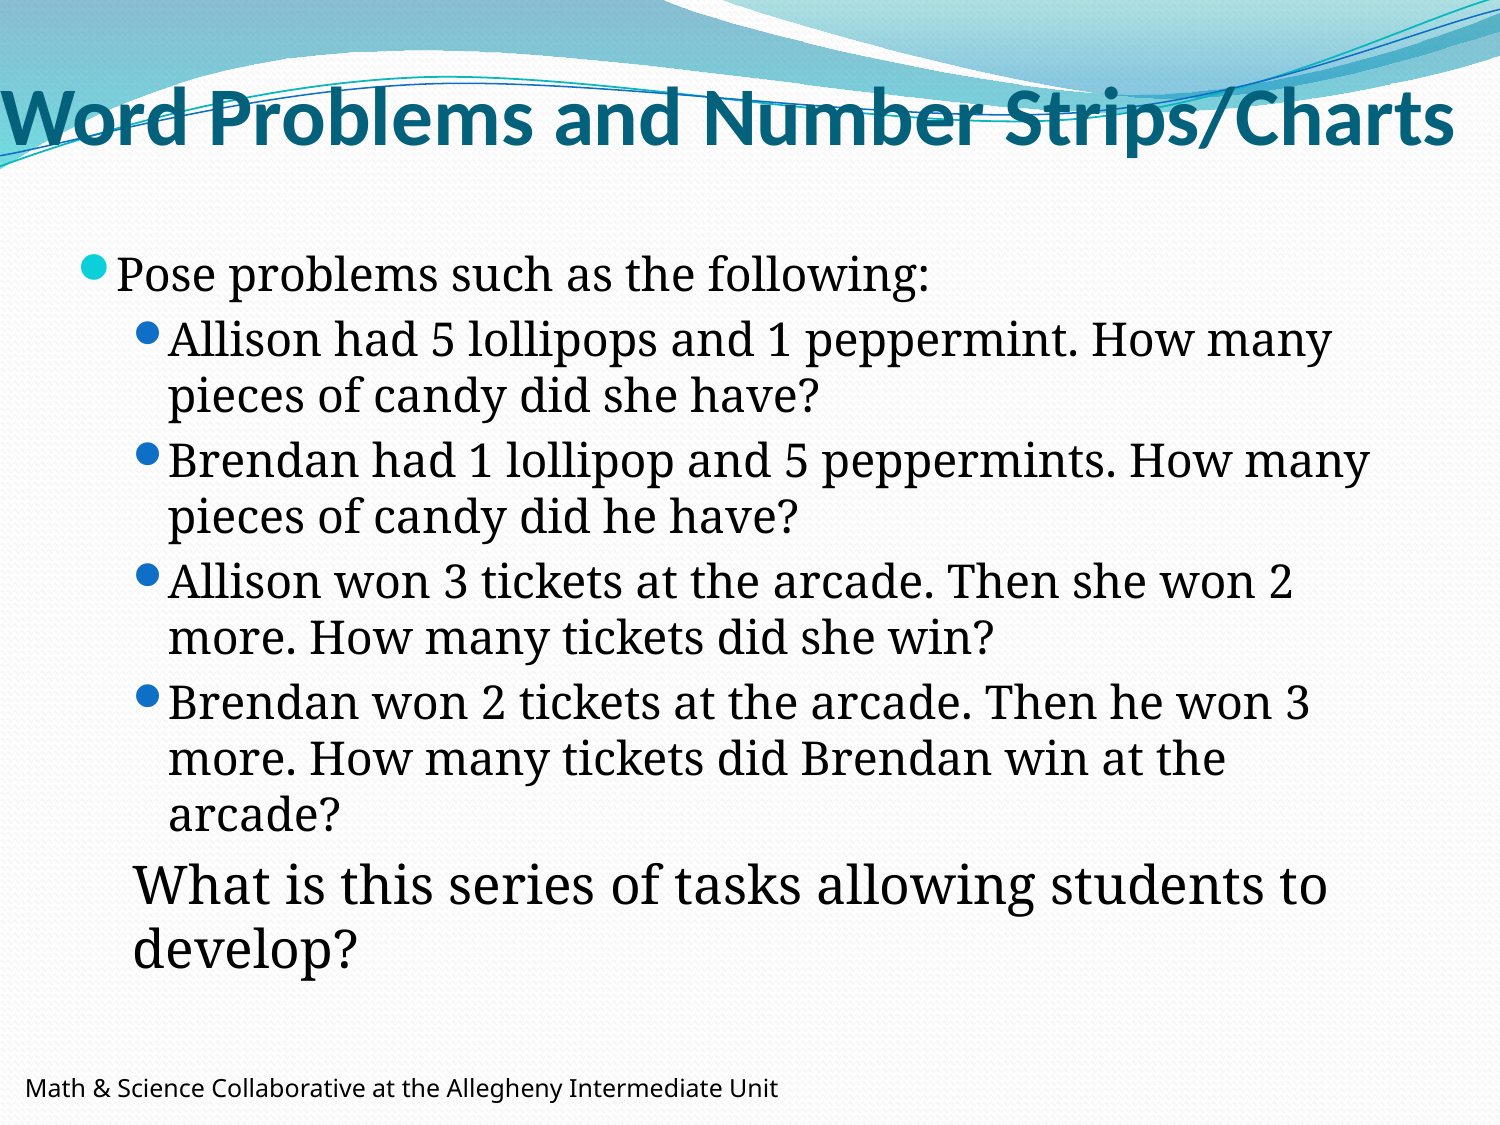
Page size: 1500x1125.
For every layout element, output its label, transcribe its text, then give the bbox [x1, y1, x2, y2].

title Word Problems and Number Strips/Charts [0, 24, 1500, 163]
footer Math & Science Collaborative at the Allegheny Intermediate Unit [24, 1037, 988, 1103]
list Pose problems such as the following: Allison had 5 lollipops and 1 peppermint. How many pieces of candy did she have? Brendan had 1 lollipop and 5 peppermints. How many pieces of candy did he have? Allison won 3 tickets at the arcade. Then she won 2 more. How many tickets did she win? Brendan won 2 tickets at the arcade. Then he won 3 more. How many tickets did Brendan win at the arcade? What is this series of tasks allowing students to develop? [62, 237, 1413, 988]
